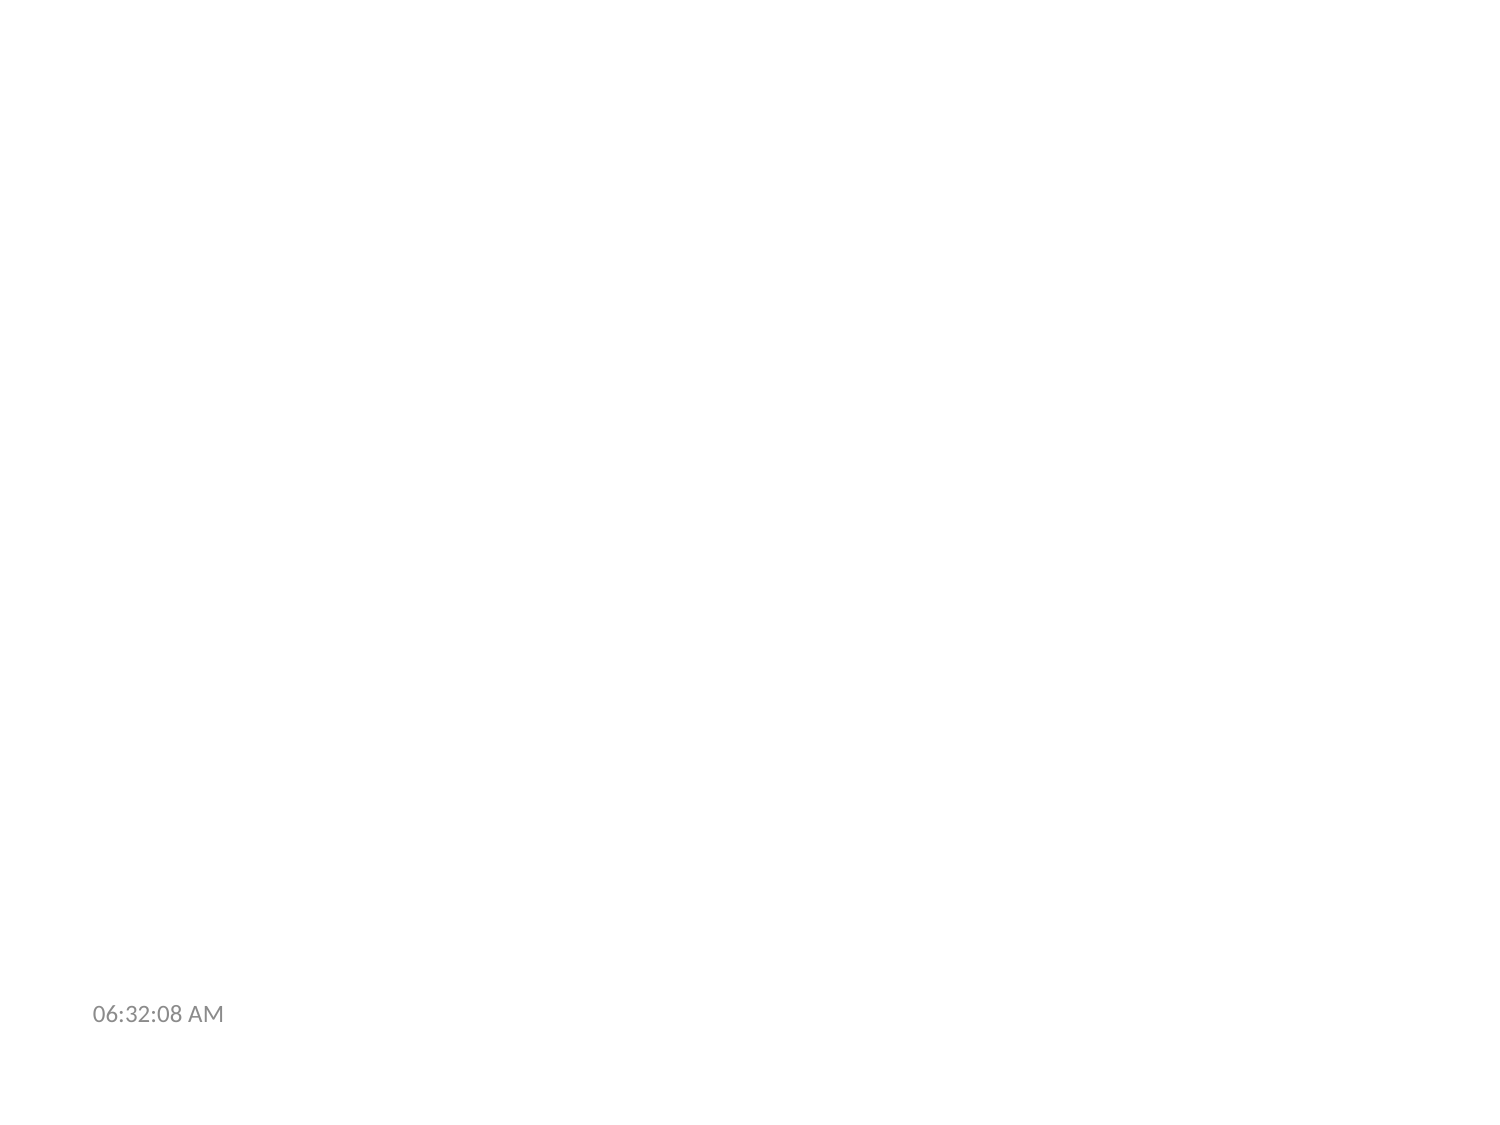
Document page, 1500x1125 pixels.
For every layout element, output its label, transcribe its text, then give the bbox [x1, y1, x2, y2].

text_box 3:35:09 PM [77, 982, 428, 1043]
